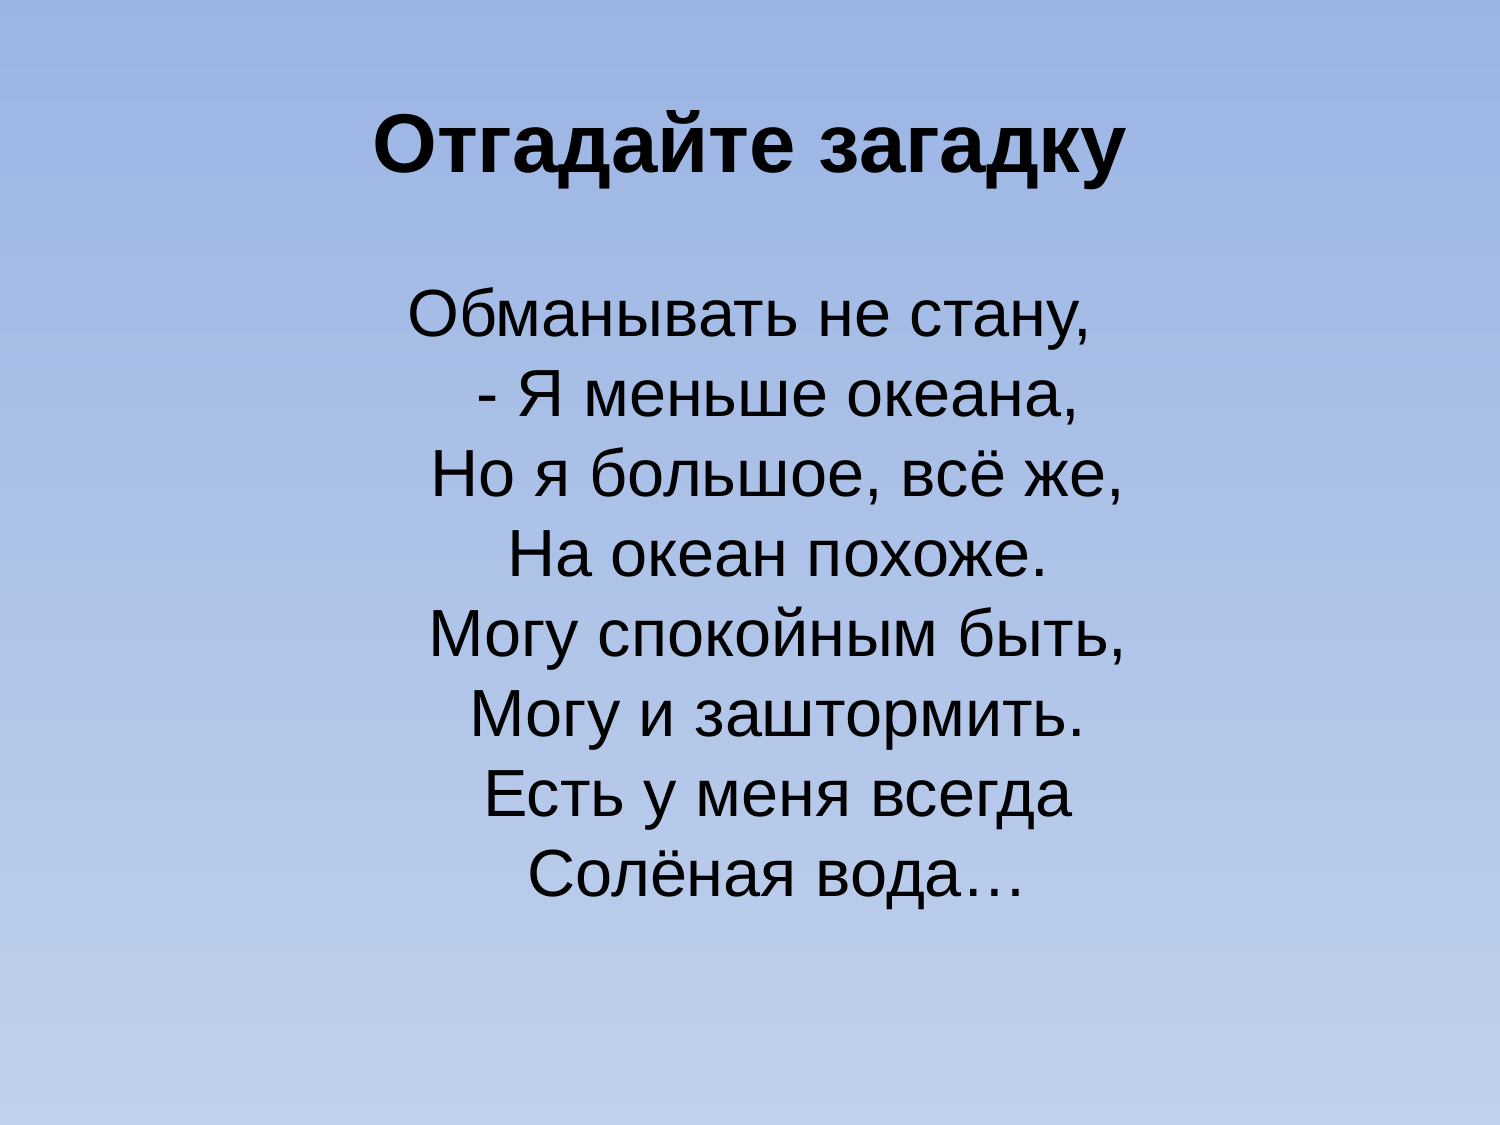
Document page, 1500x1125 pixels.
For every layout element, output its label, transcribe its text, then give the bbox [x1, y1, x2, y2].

list Обманывать не стану, - Я меньше океана, Но я большое, всё же, На океан похоже. Могу спокойным быть, Могу и заштормить. Есть у меня всегда Солёная вода… [75, 262, 1425, 1005]
title Отгадайте загадку [75, 45, 1425, 233]
